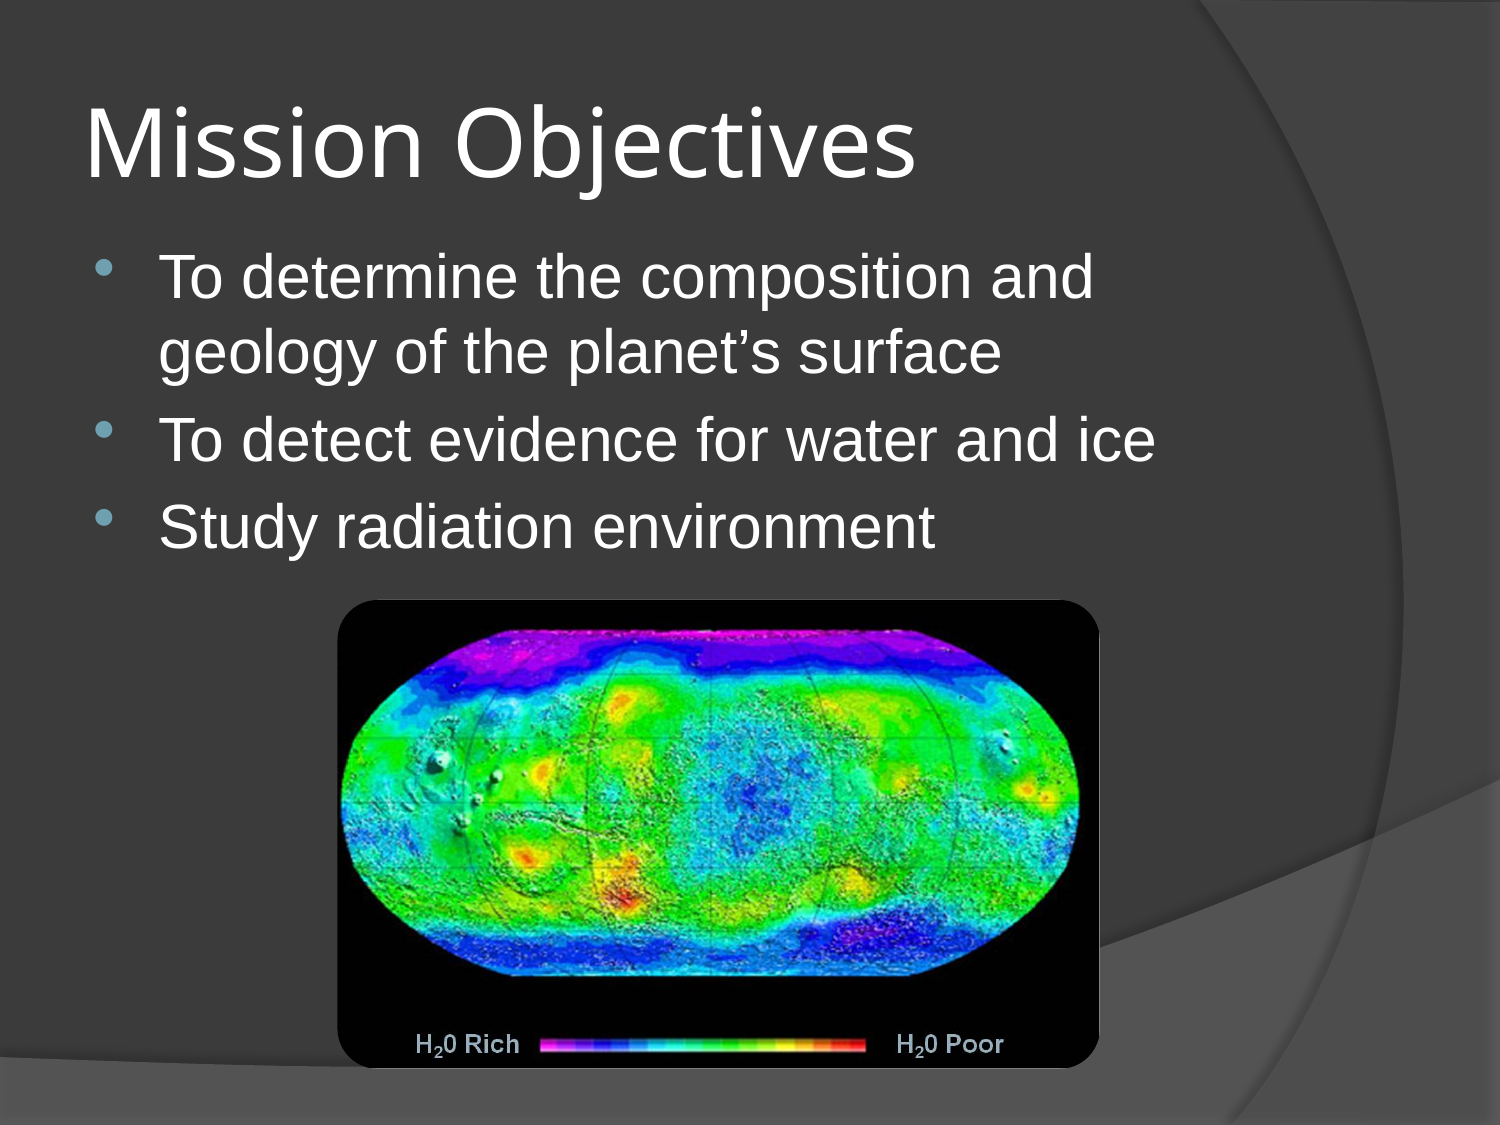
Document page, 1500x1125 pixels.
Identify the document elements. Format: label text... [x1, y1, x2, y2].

list To determine the composition and geology of the planet’s surface To detect evidence for water and ice Study radiation environment [75, 228, 1300, 972]
title Mission Objectives [75, 45, 1300, 228]
picture [337, 599, 1101, 1070]
